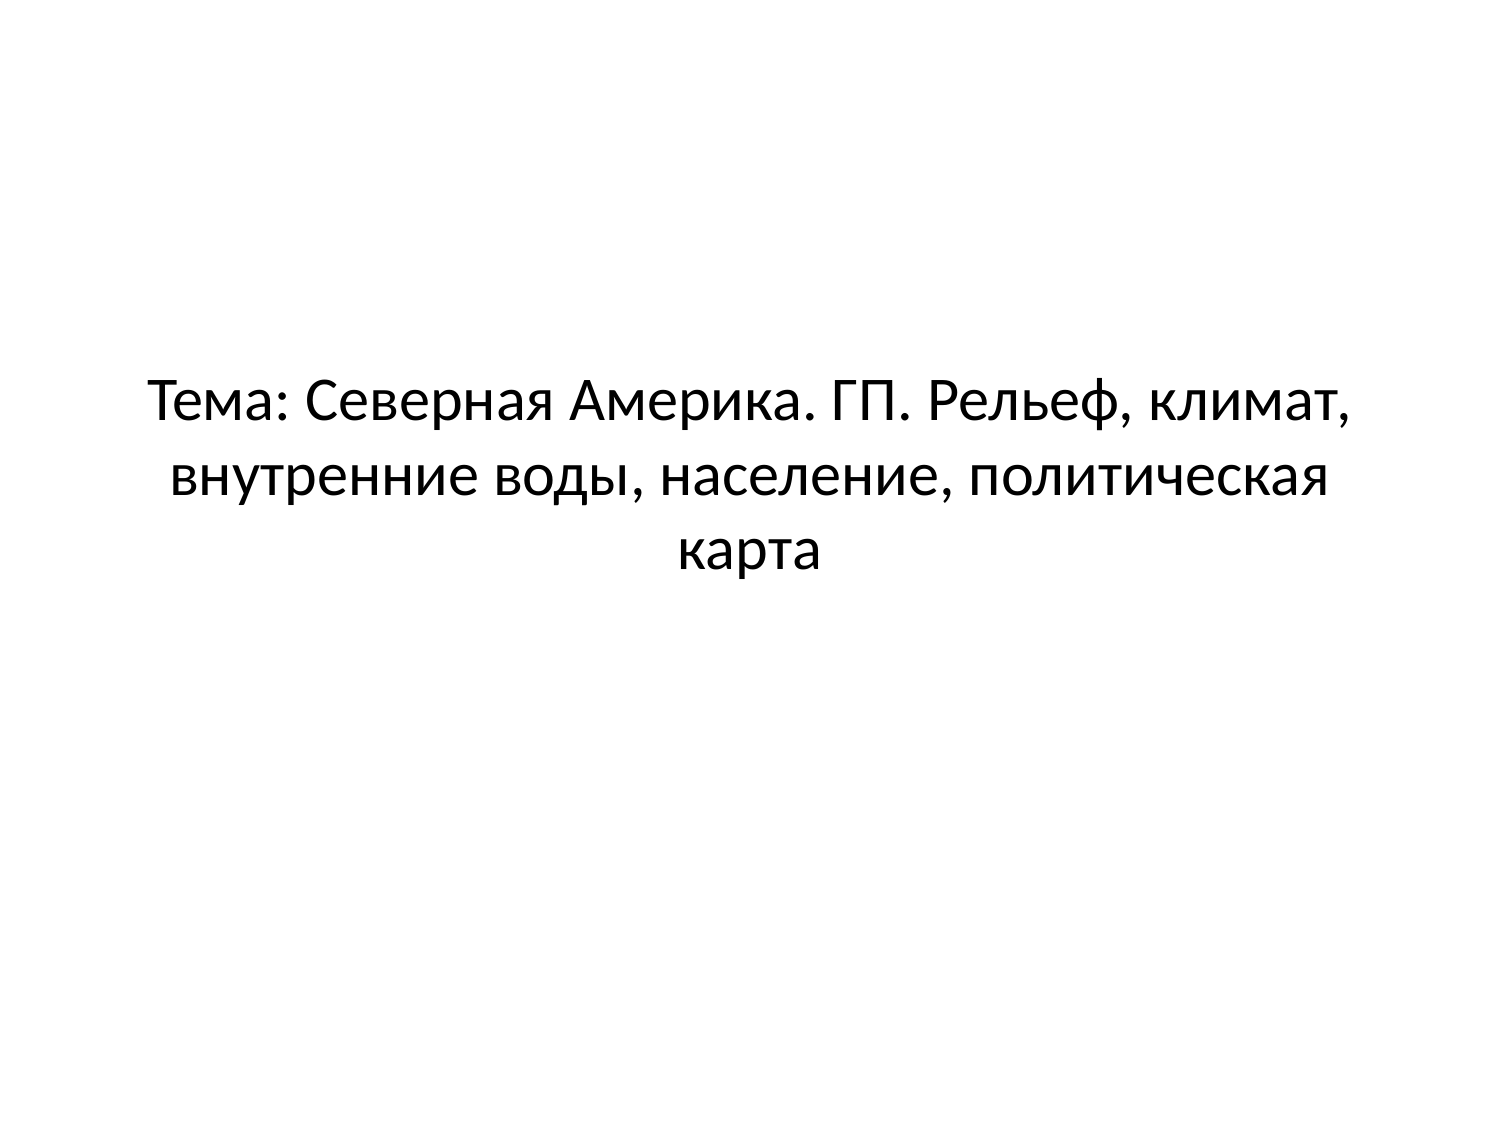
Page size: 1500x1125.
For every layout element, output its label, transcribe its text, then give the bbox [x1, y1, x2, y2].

title Тема: Северная Америка. ГП. Рельеф, климат, внутренние воды, население, политическая карта [112, 349, 1388, 591]
